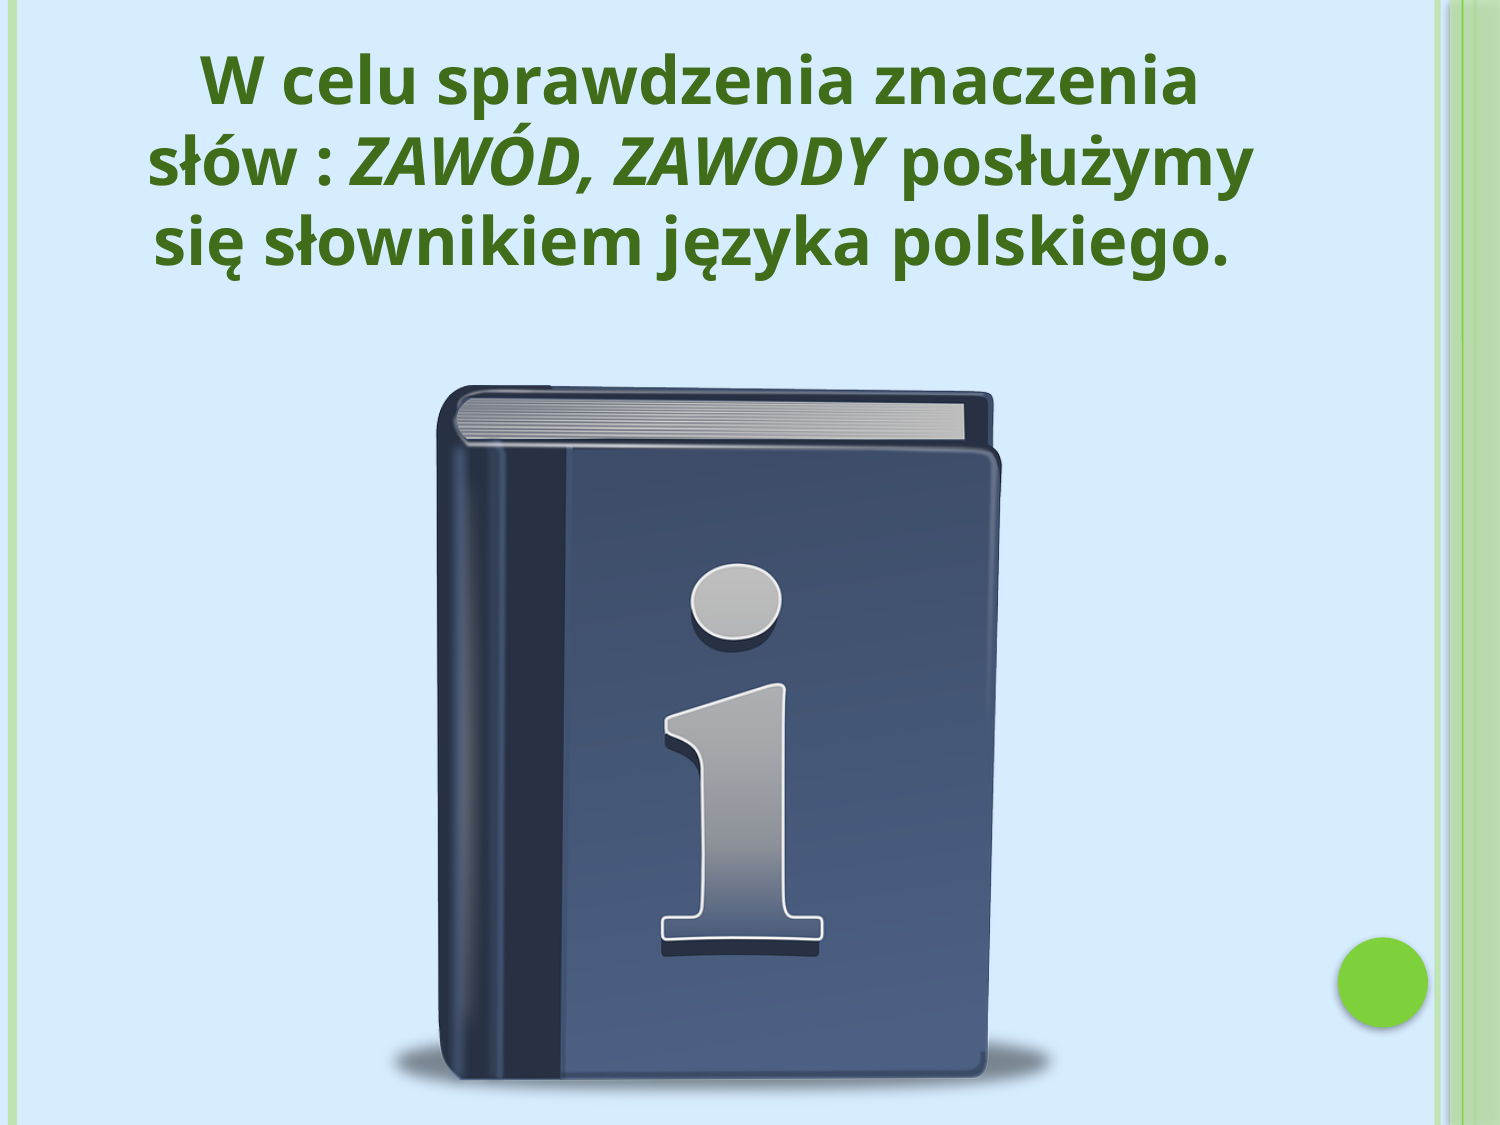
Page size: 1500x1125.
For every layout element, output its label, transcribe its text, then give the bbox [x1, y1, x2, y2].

list W celu sprawdzenia znaczenia słów : ZAWÓD, ZAWODY posłużymy się słownikiem języka polskiego. [88, 30, 1314, 831]
picture [378, 384, 1069, 1107]
